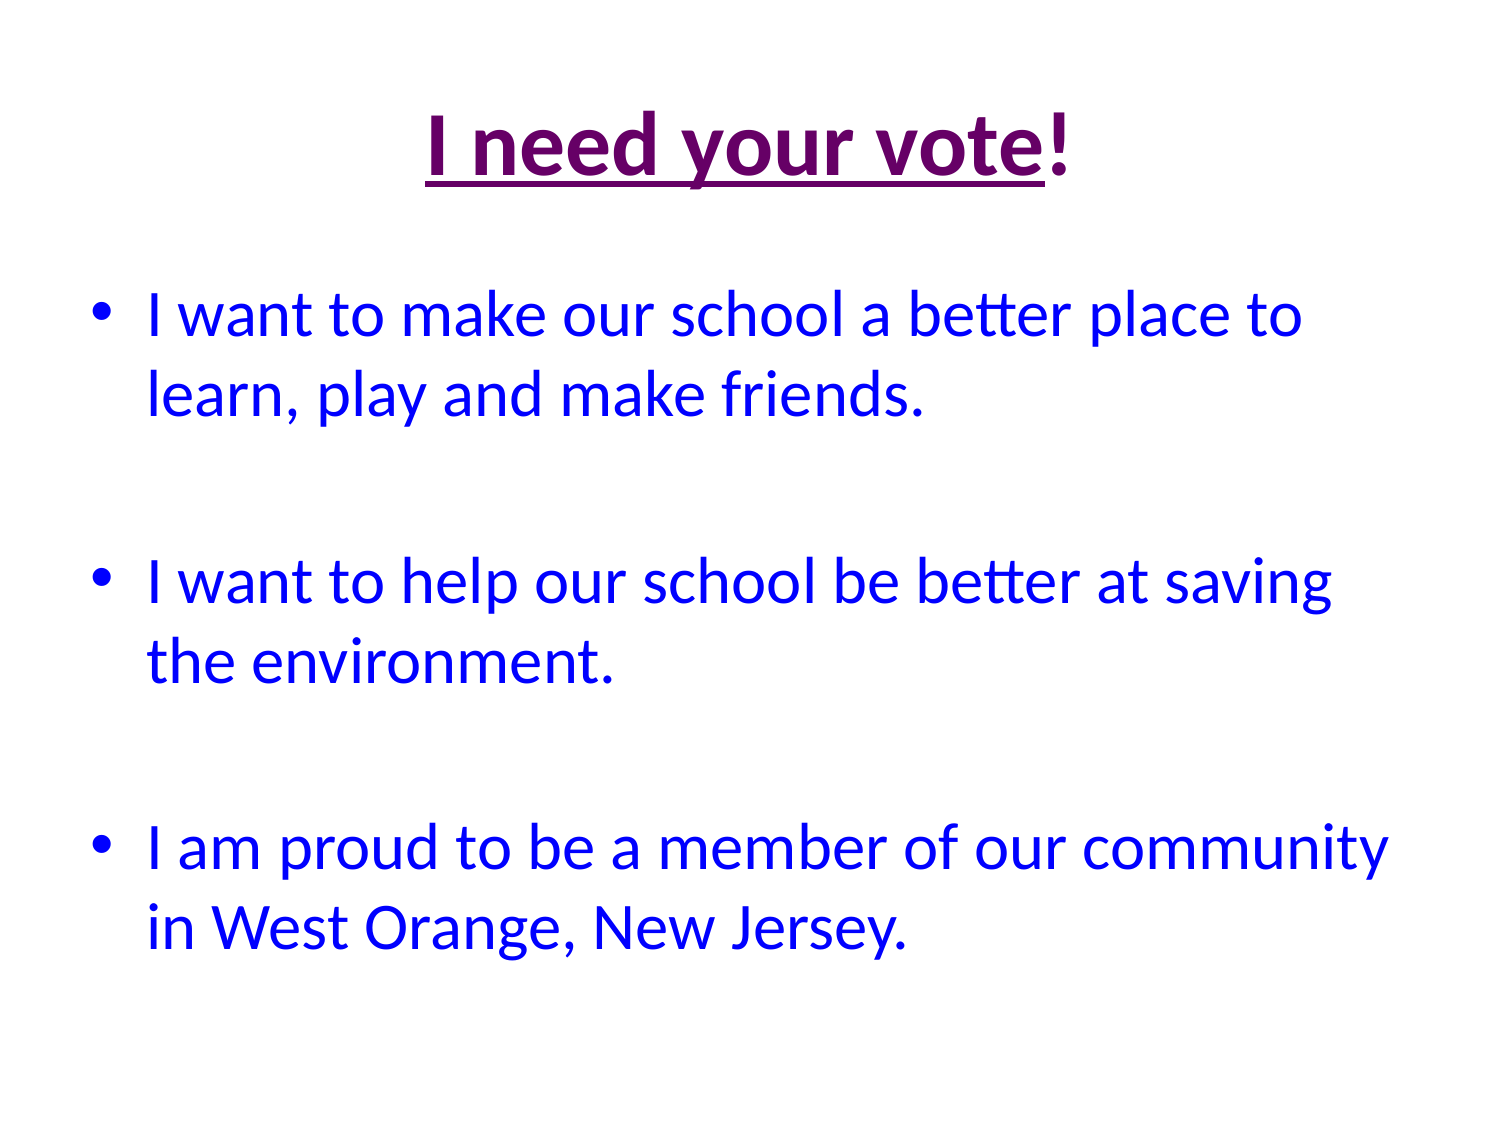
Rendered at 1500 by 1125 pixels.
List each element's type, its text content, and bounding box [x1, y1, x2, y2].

title I need your vote! [75, 45, 1425, 233]
list I want to make our school a better place to learn, play and make friends. I want to help our school be better at saving the environment. I am proud to be a member of our community in West Orange, New Jersey. [75, 262, 1425, 1005]
